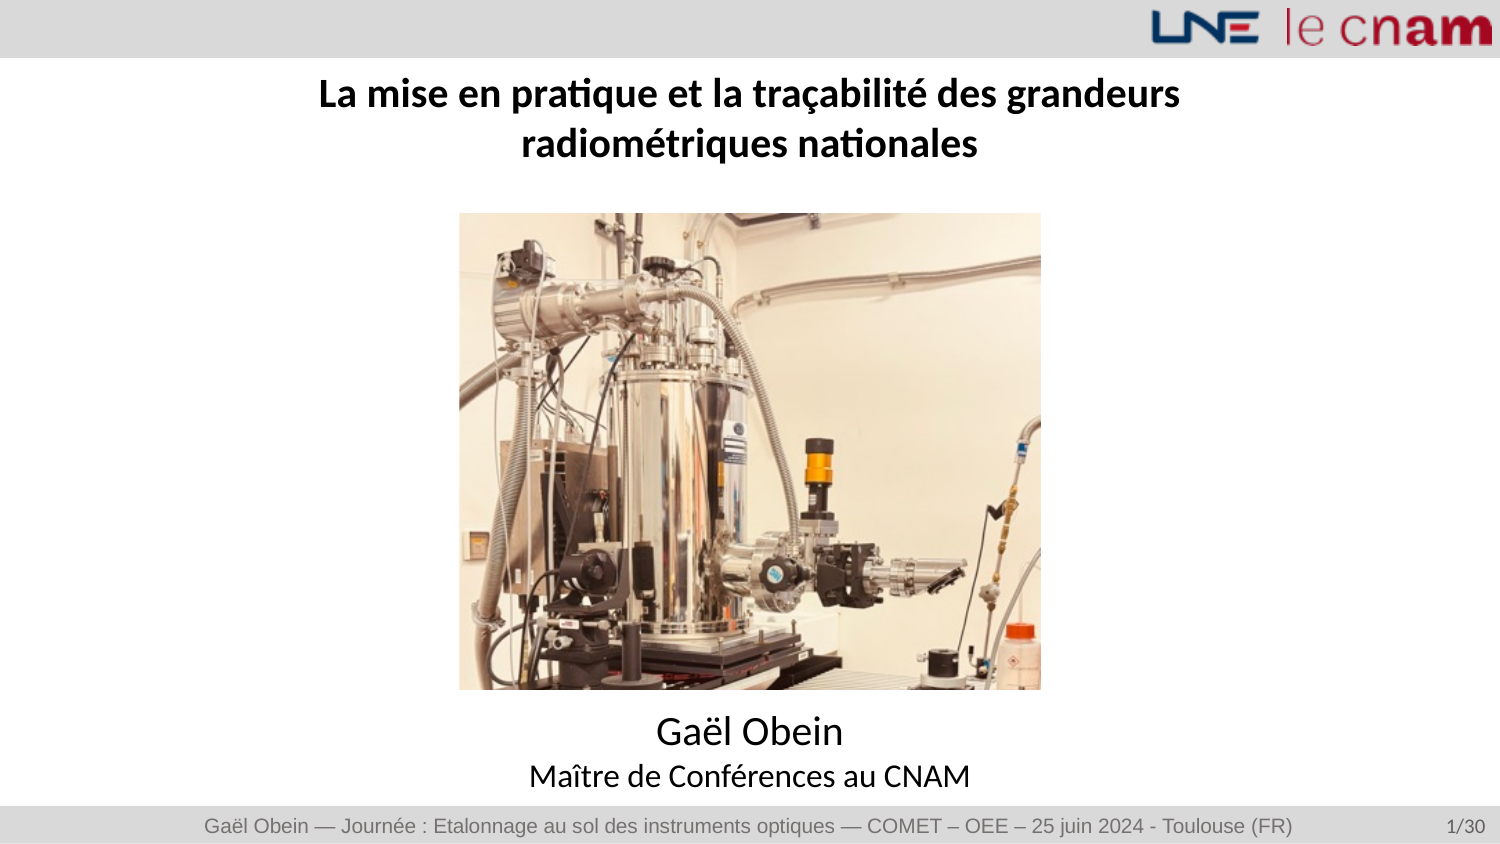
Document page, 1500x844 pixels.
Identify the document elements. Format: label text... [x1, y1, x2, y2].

text_box Gaël Obein Maître de Conférences au CNAM [315, 696, 1185, 802]
text_box La mise en pratique et la traçabilité des grandeurs radiométriques nationales [215, 58, 1285, 174]
picture [1150, 8, 1276, 46]
picture [1287, 8, 1492, 46]
picture [459, 213, 1041, 690]
